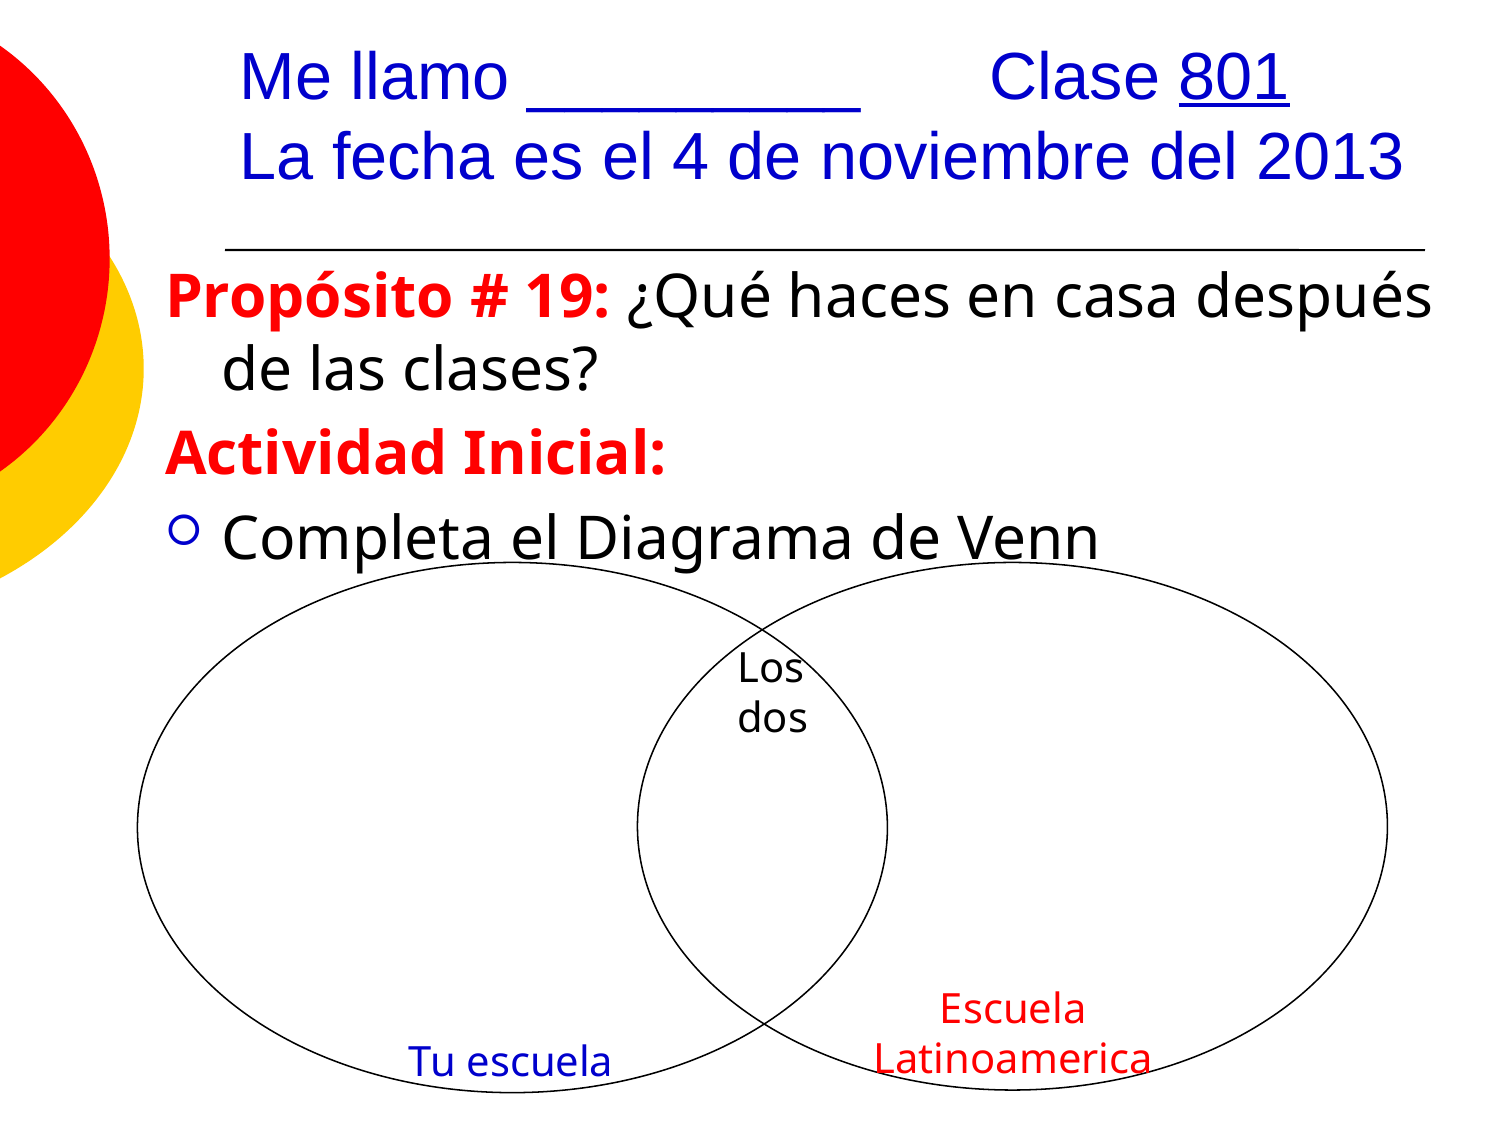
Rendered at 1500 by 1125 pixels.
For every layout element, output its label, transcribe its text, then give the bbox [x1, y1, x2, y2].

text_box [637, 562, 1388, 1067]
text_box Los dos [722, 633, 824, 749]
title Me llamo _________ Clase 801 La fecha es el 4 de noviembre del 2013 [224, 12, 1425, 200]
list Propósito # 19: ¿Qué haces en casa después de las clases? Actividad Inicial: Completa el Diagrama de Venn [150, 249, 1500, 1125]
text_box [137, 562, 764, 1080]
text_box Tu escuela [394, 1027, 629, 1093]
text_box Escuela Latinoamerica [858, 974, 1169, 1090]
